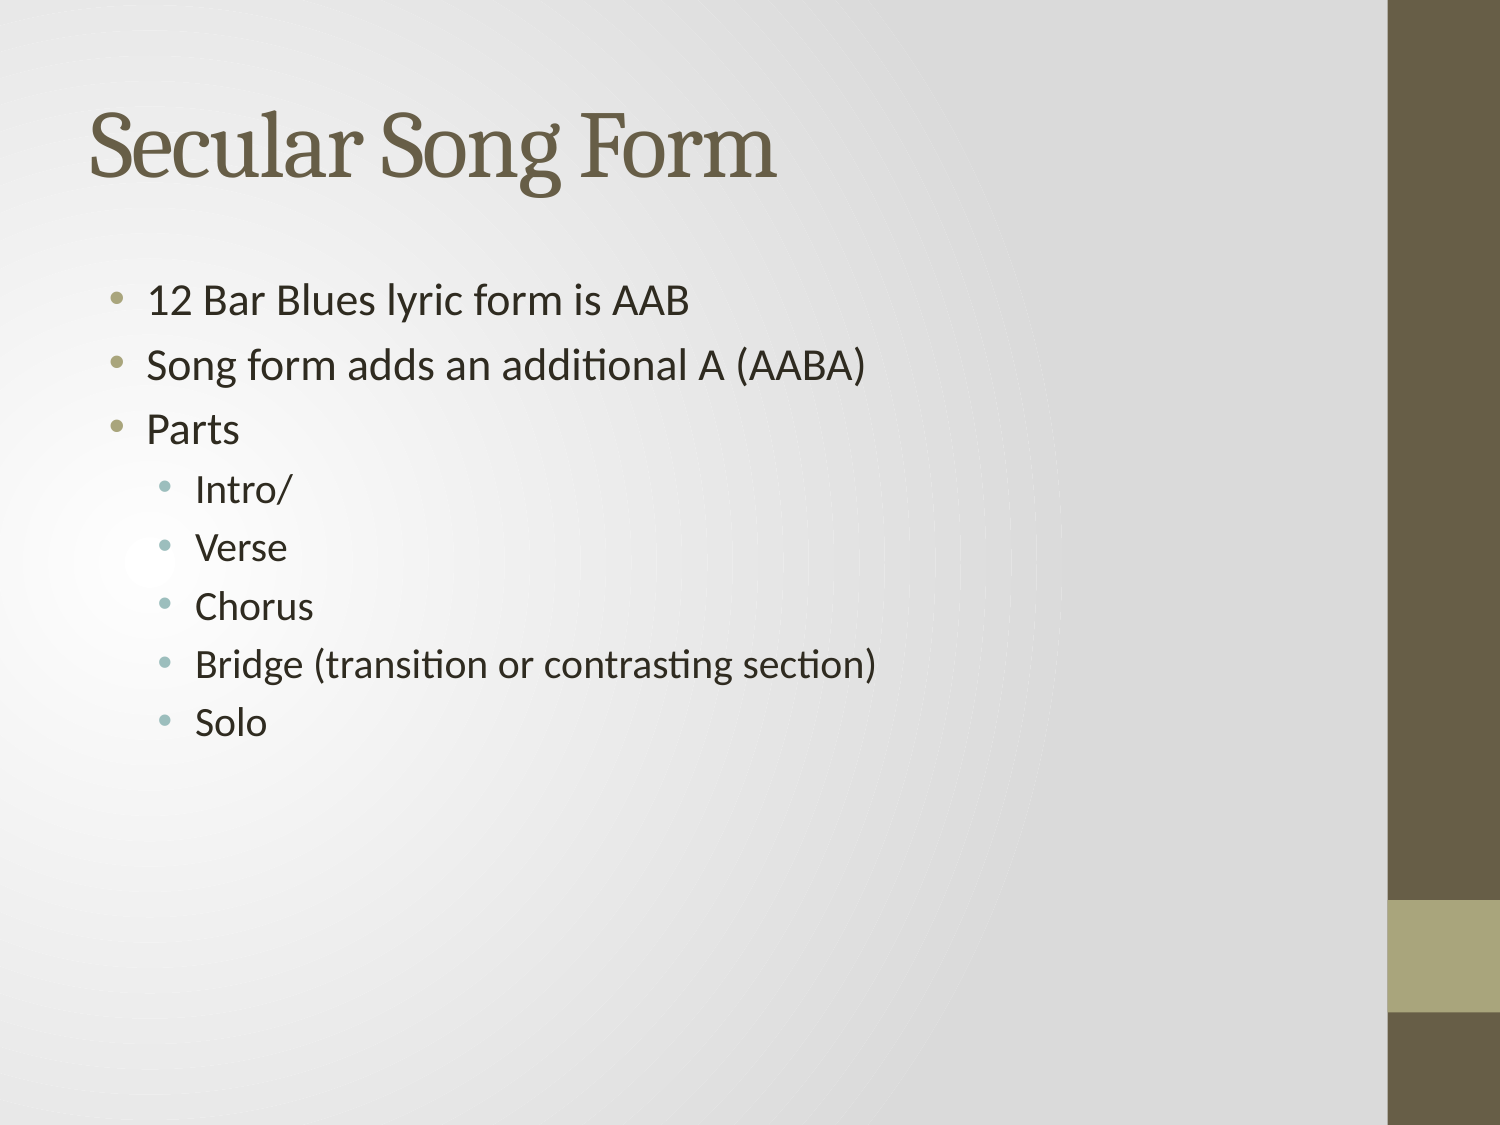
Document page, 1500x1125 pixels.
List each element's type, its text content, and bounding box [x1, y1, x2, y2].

title Secular Song Form [75, 45, 1325, 233]
list 12 Bar Blues lyric form is AAB Song form adds an additional A (AABA) Parts Intro/ Verse Chorus Bridge (transition or contrasting section) Solo [75, 262, 1325, 1050]
